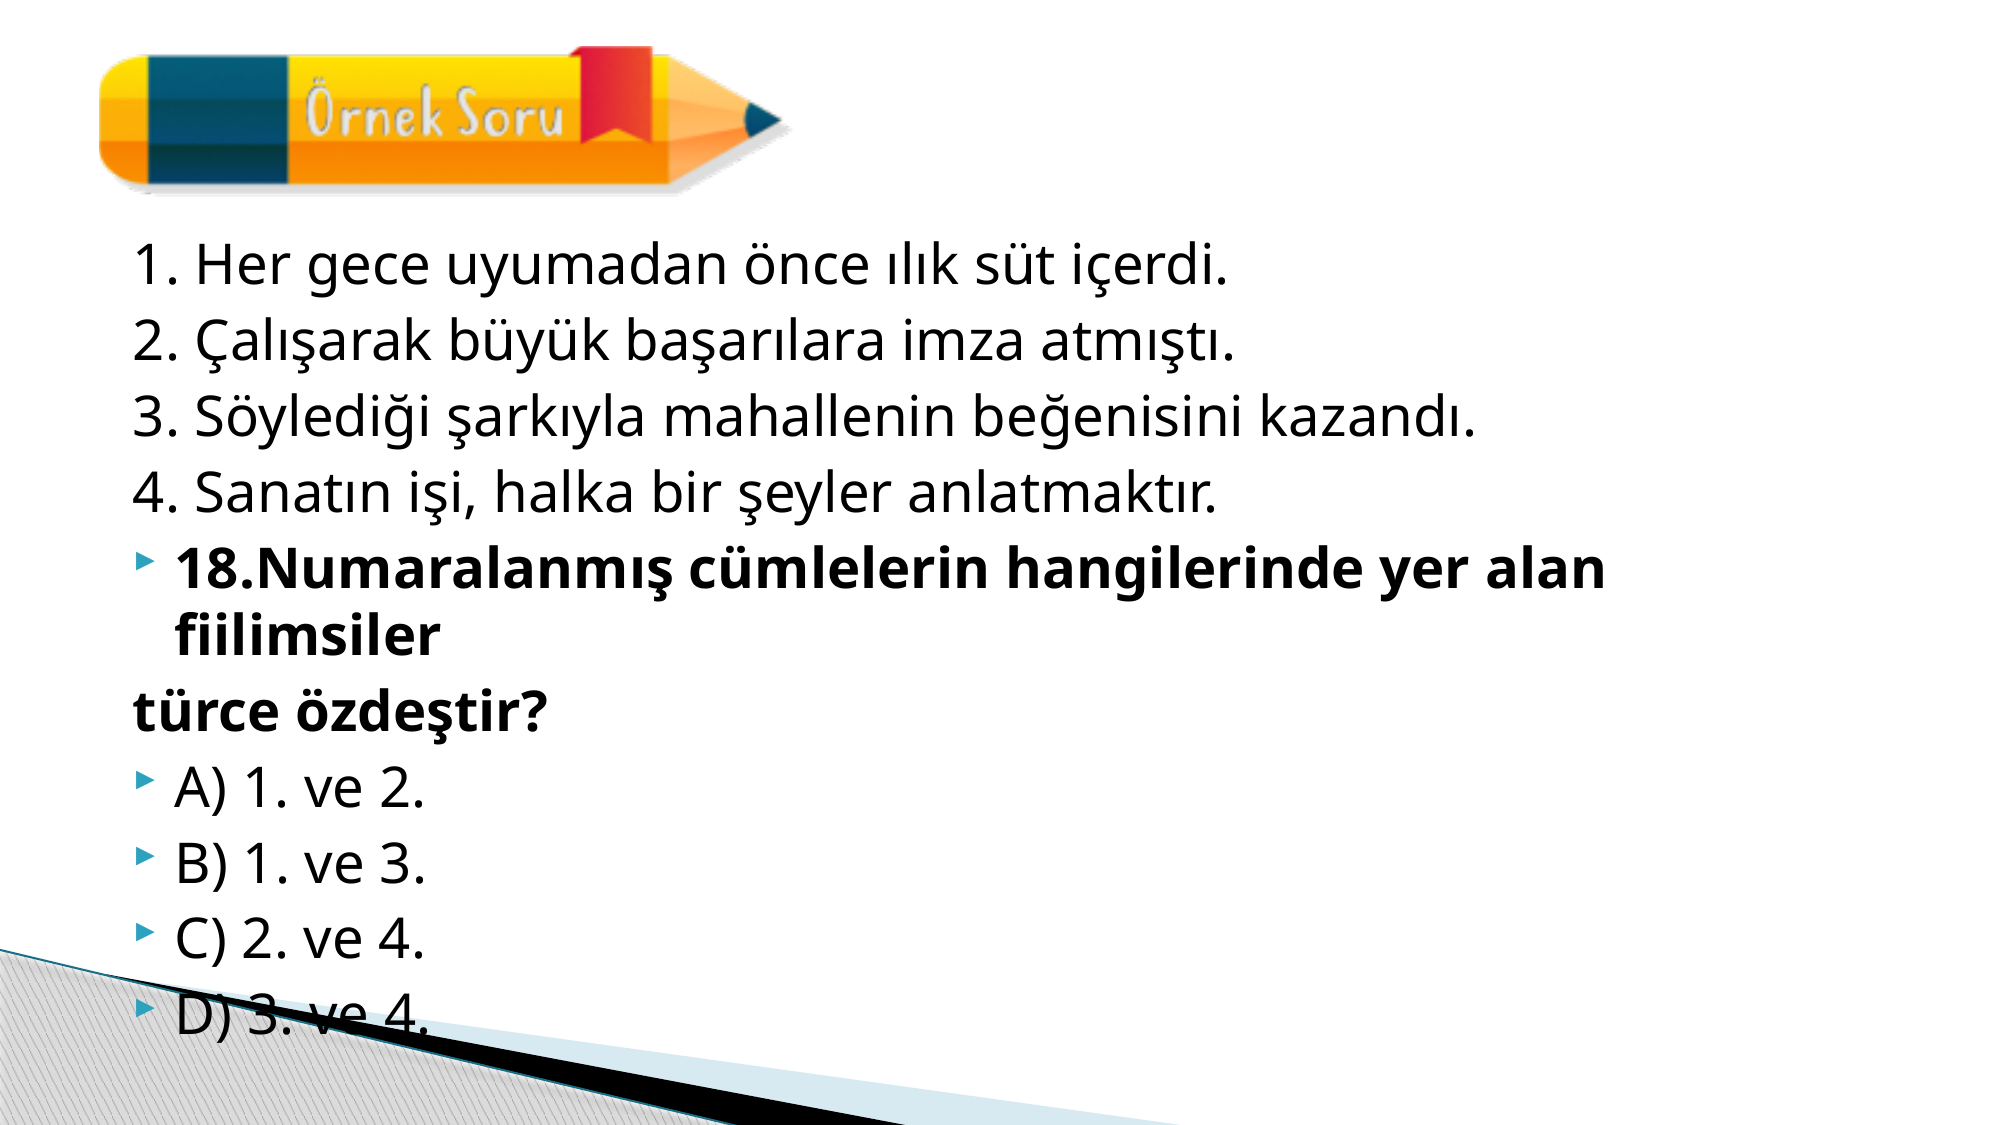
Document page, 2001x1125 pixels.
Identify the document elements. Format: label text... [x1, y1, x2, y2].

picture [99, 46, 794, 199]
list 1. Her gece uyumadan önce ılık süt içerdi. 2. Çalışarak büyük başarılara imza atmıştı. 3. Söylediği şarkıyla mahallenin beğenisini kazandı. 4. Sanatın işi, halka bir şeyler anlatmaktır. 18.Numaralanmış cümlelerin hangilerinde yer alan fiilimsiler türce özdeştir? A) 1. ve 2. B) 1. ve 3. C) 2. ve 4. D) 3. ve 4. [99, 221, 1900, 986]
